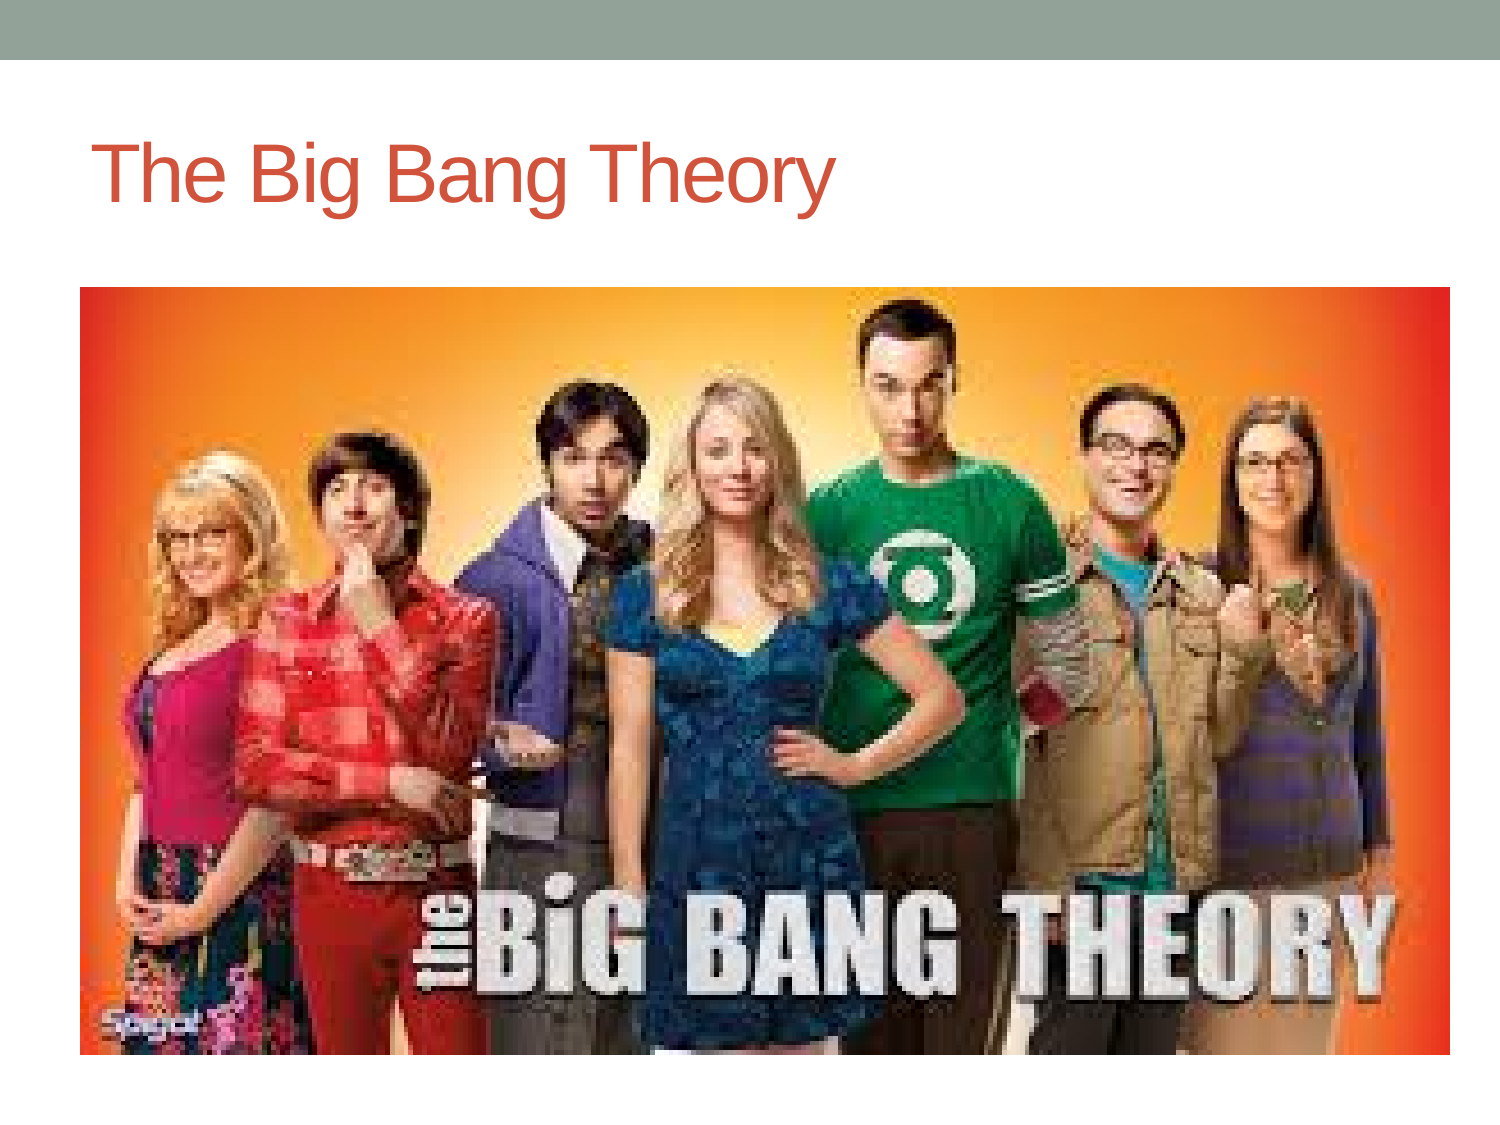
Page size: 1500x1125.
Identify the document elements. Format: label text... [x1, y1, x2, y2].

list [80, 287, 1451, 1055]
title The Big Bang Theory [75, 87, 1425, 250]
